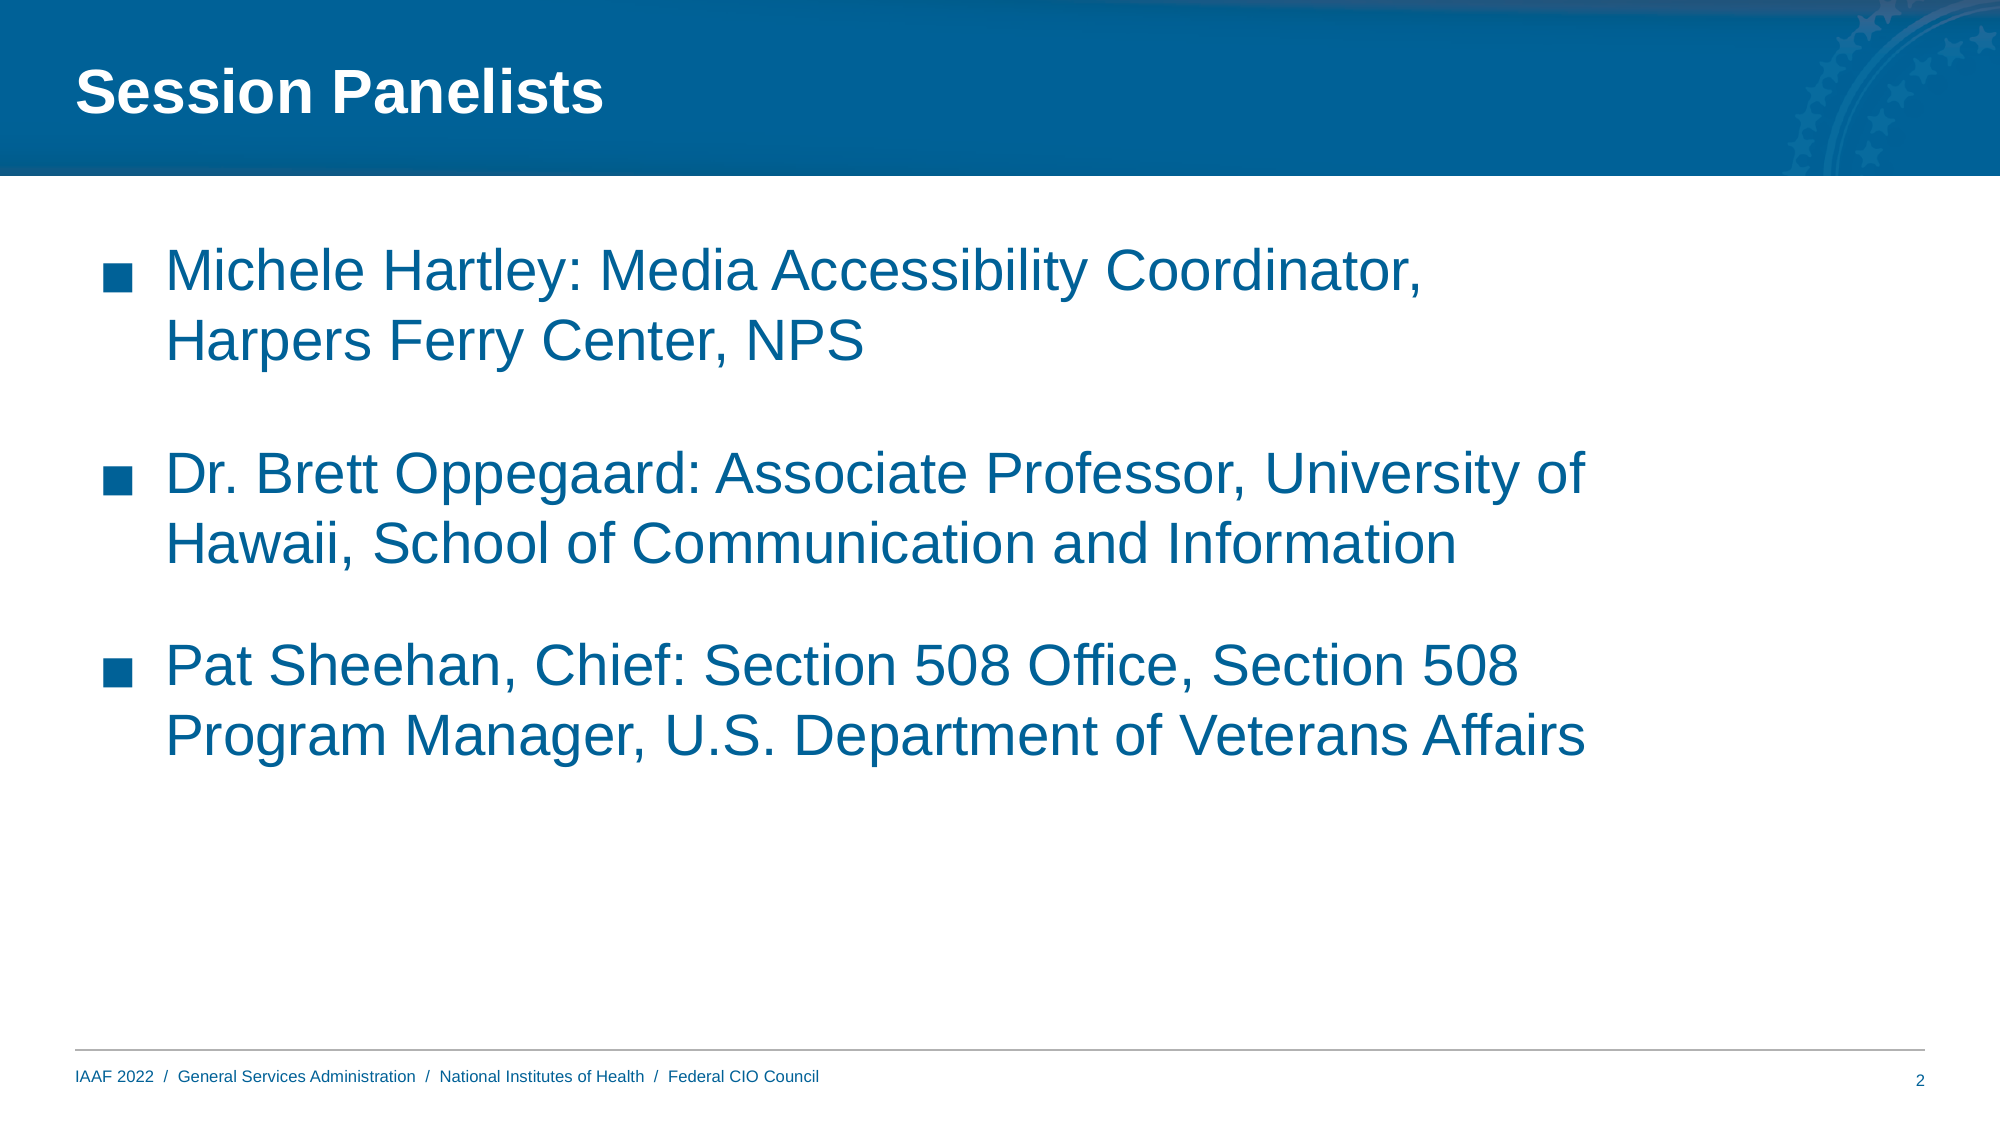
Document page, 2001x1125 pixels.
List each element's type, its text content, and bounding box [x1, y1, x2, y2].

list Michele Hartley: Media Accessibility Coordinator, Harpers Ferry Center, NPS Dr. Brett Oppegaard: Associate Professor, University of Hawaii, School of Communication and Information Pat Sheehan, Chief: Section 508 Office, Section 508 Program Manager, U.S. Department of Veterans Affairs [75, 224, 1660, 1035]
slide_number 2 [1880, 1065, 1925, 1095]
picture [0, 0, 2000, 176]
title Session Panelists [75, 52, 1800, 128]
picture [0, 168, 666, 176]
